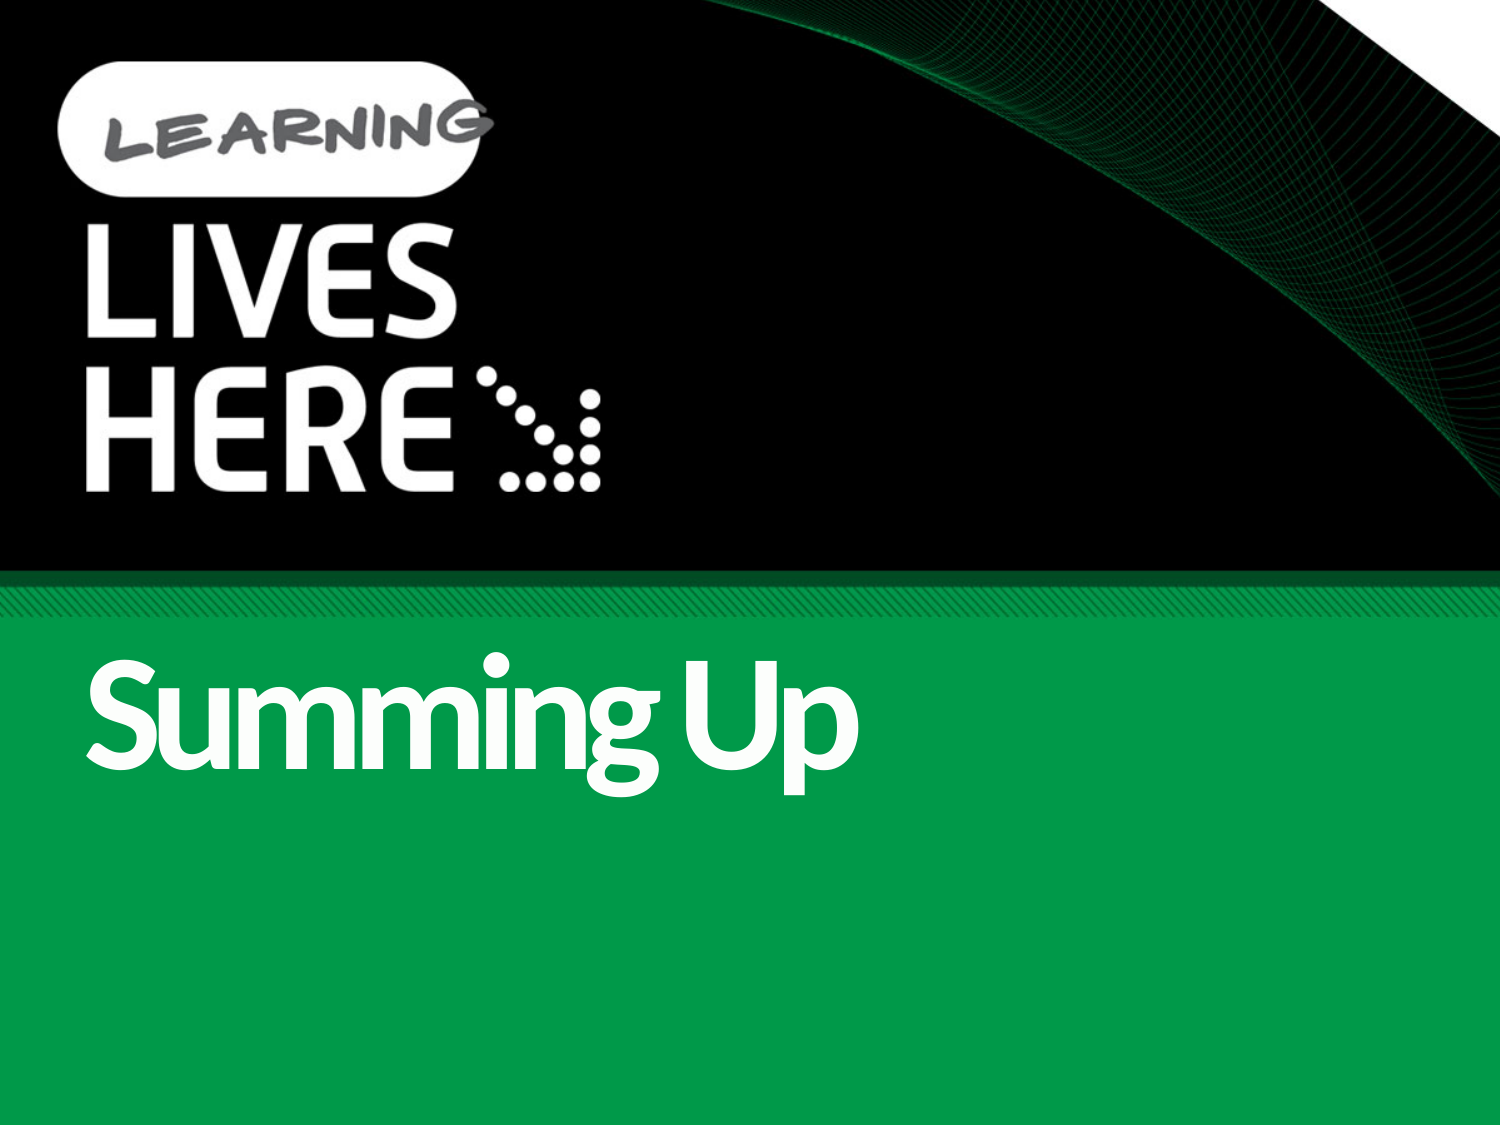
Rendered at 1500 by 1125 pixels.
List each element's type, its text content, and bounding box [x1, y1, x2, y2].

list Summing Up [83, 625, 1344, 800]
picture [0, 0, 1500, 1125]
